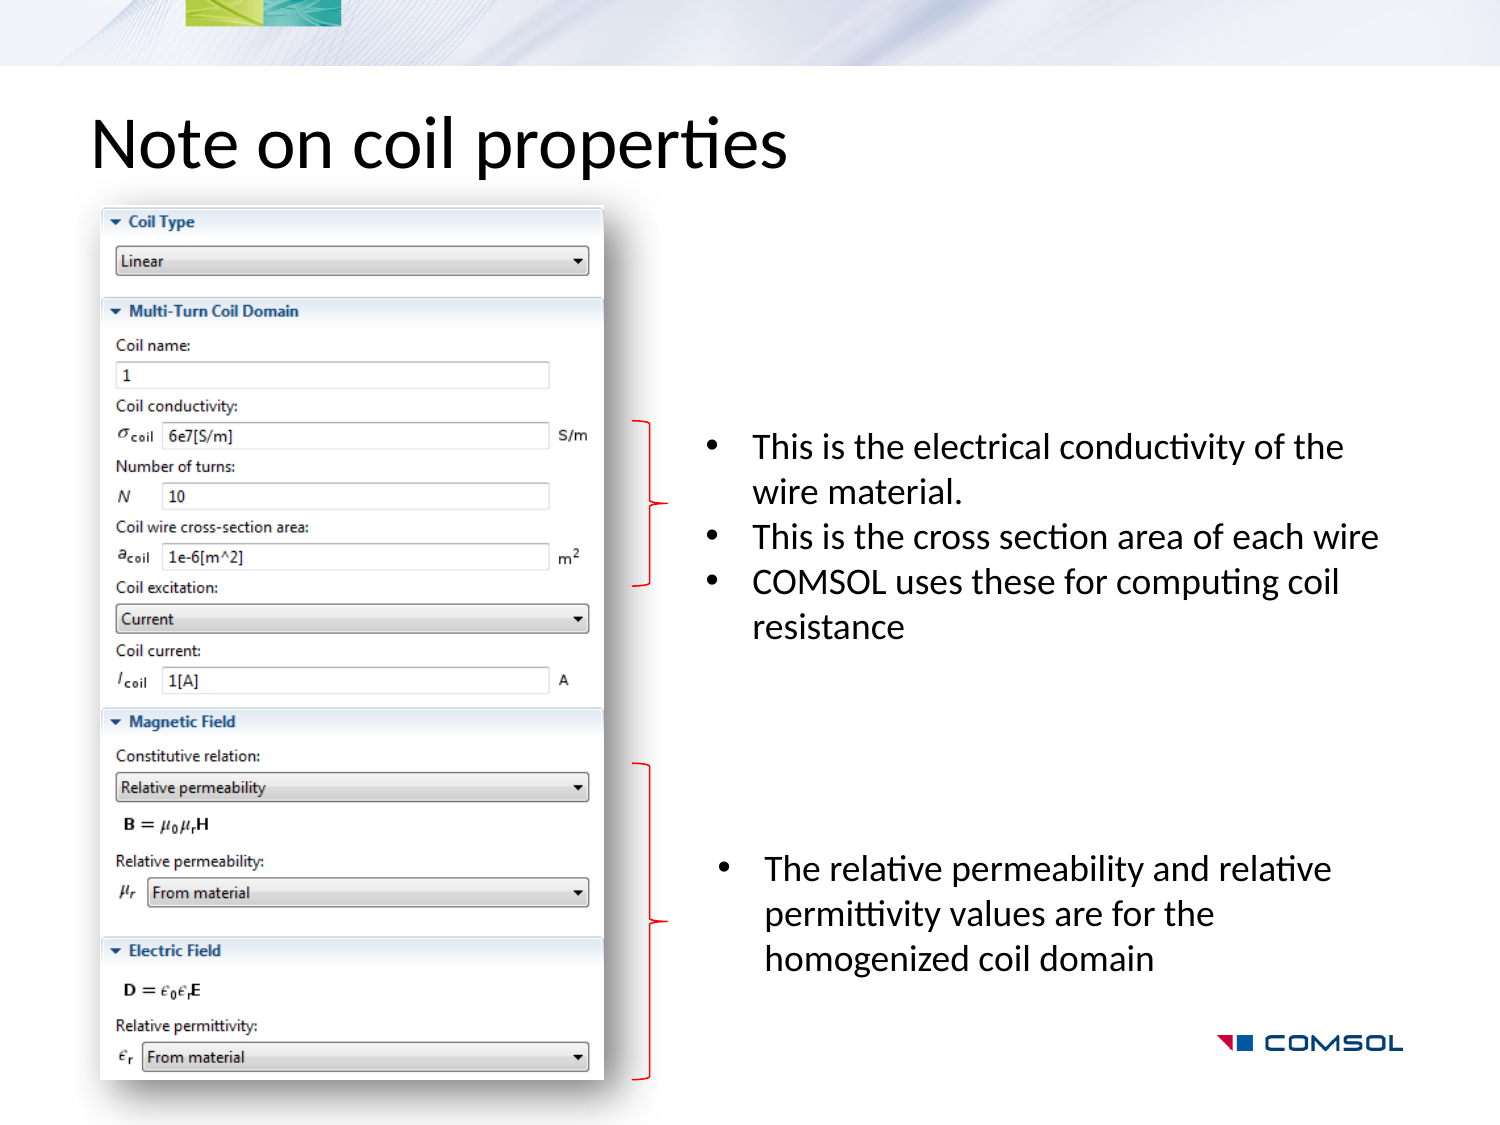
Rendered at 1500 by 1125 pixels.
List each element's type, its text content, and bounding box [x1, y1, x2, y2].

title Note on coil properties [75, 45, 1425, 233]
picture [0, 0, 1500, 1125]
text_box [100, 205, 1424, 1080]
